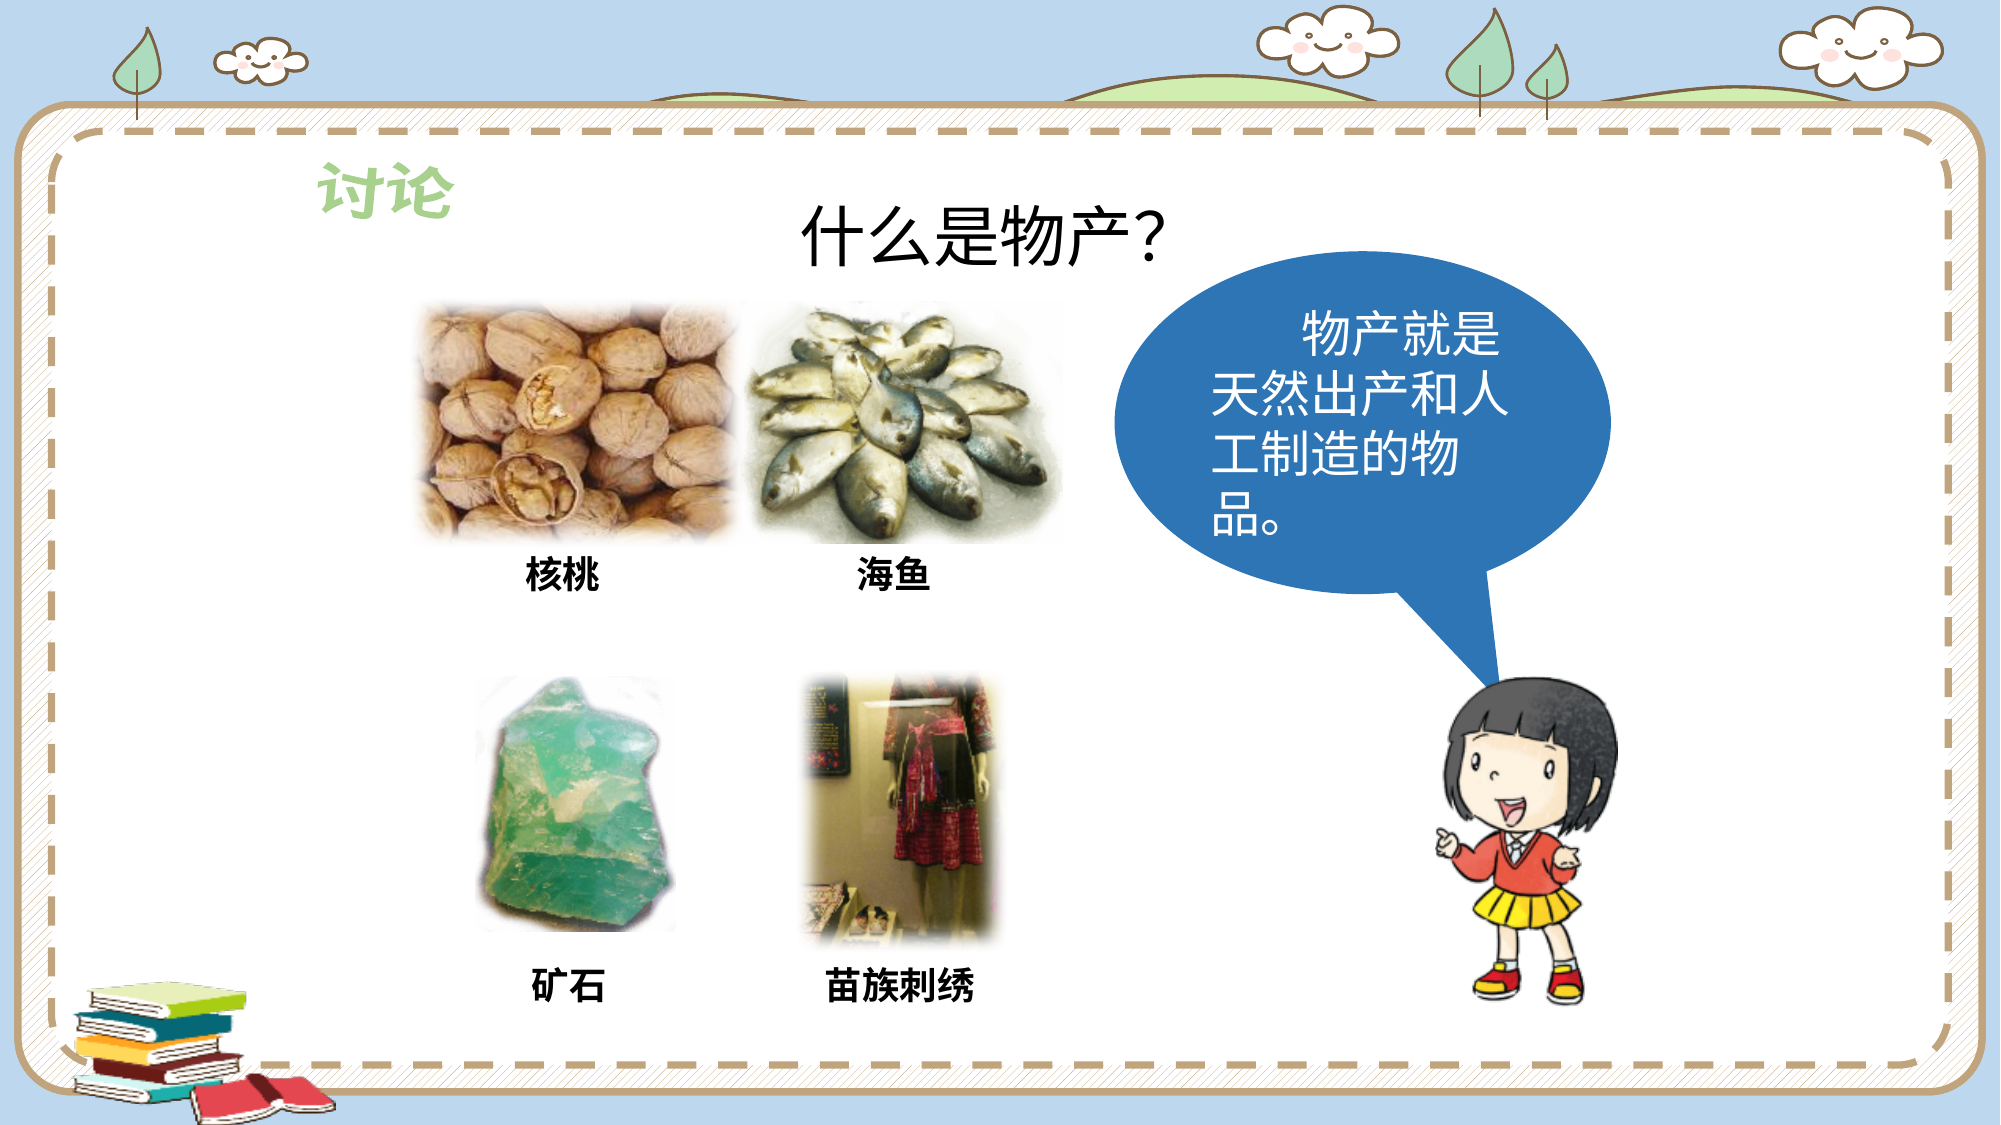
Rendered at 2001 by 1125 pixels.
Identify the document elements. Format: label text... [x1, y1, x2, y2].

picture [408, 296, 1063, 549]
text_box 什么是物产？ [784, 187, 1216, 283]
text_box 海鱼 [842, 544, 961, 603]
text_box 苗族刺绣 [810, 955, 993, 1015]
picture [1435, 676, 1618, 1012]
picture [475, 676, 676, 932]
text_box 物产就是天然出产和人工制造的物品。 [1114, 251, 1611, 676]
text_box 核桃 [510, 549, 642, 603]
picture [71, 981, 336, 1125]
picture [794, 667, 1009, 954]
text_box 矿石 [516, 955, 635, 1015]
